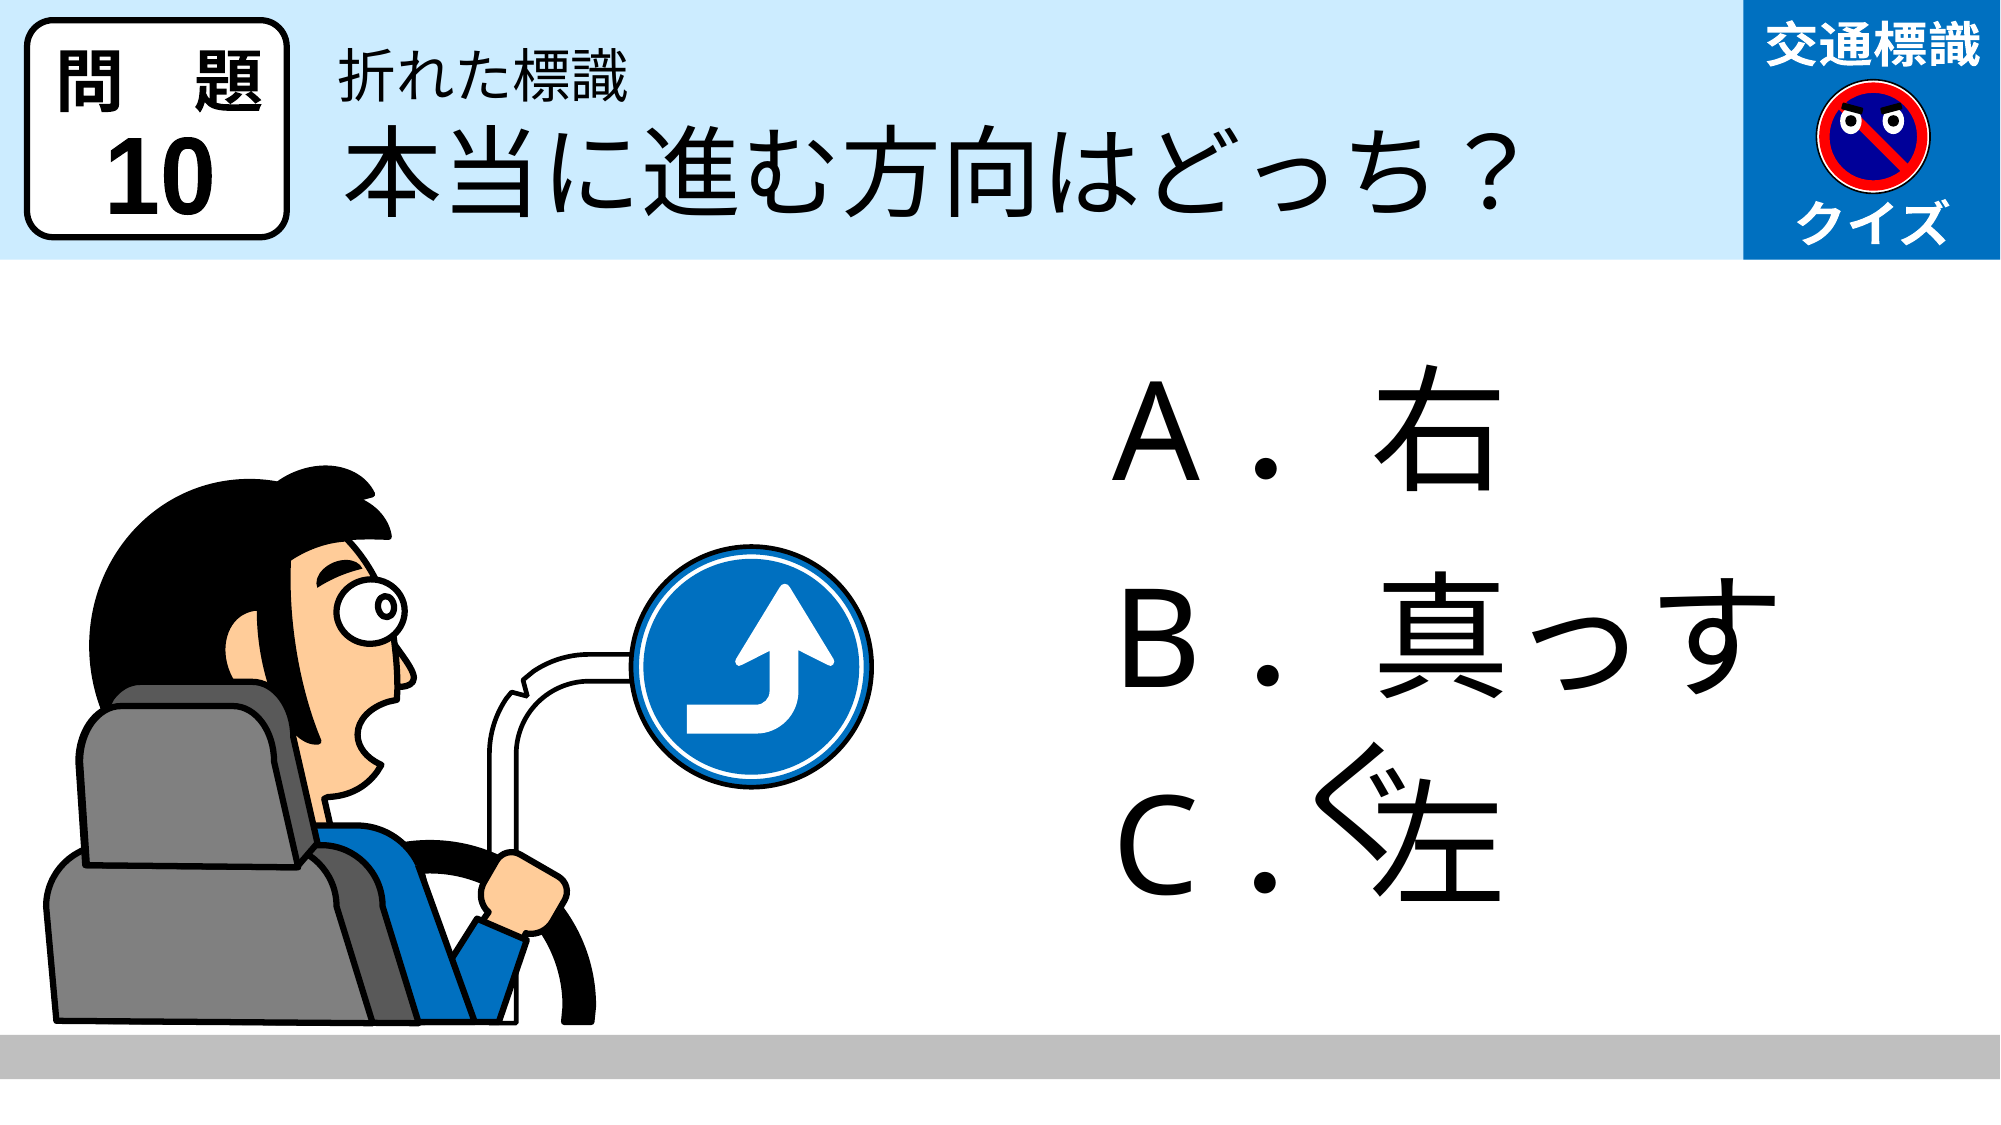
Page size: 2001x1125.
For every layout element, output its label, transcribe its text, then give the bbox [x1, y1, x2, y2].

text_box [598, 546, 872, 1024]
text_box [0, 1034, 2000, 1080]
text_box B．真っすぐ [1097, 542, 1932, 749]
text_box 本当に進む方向はどっち？ [327, 101, 1557, 237]
text_box A．右 [1097, 335, 1932, 516]
text_box 折れた標識 [323, 32, 645, 117]
text_box C．左 [1097, 749, 1932, 930]
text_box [45, 473, 594, 1024]
